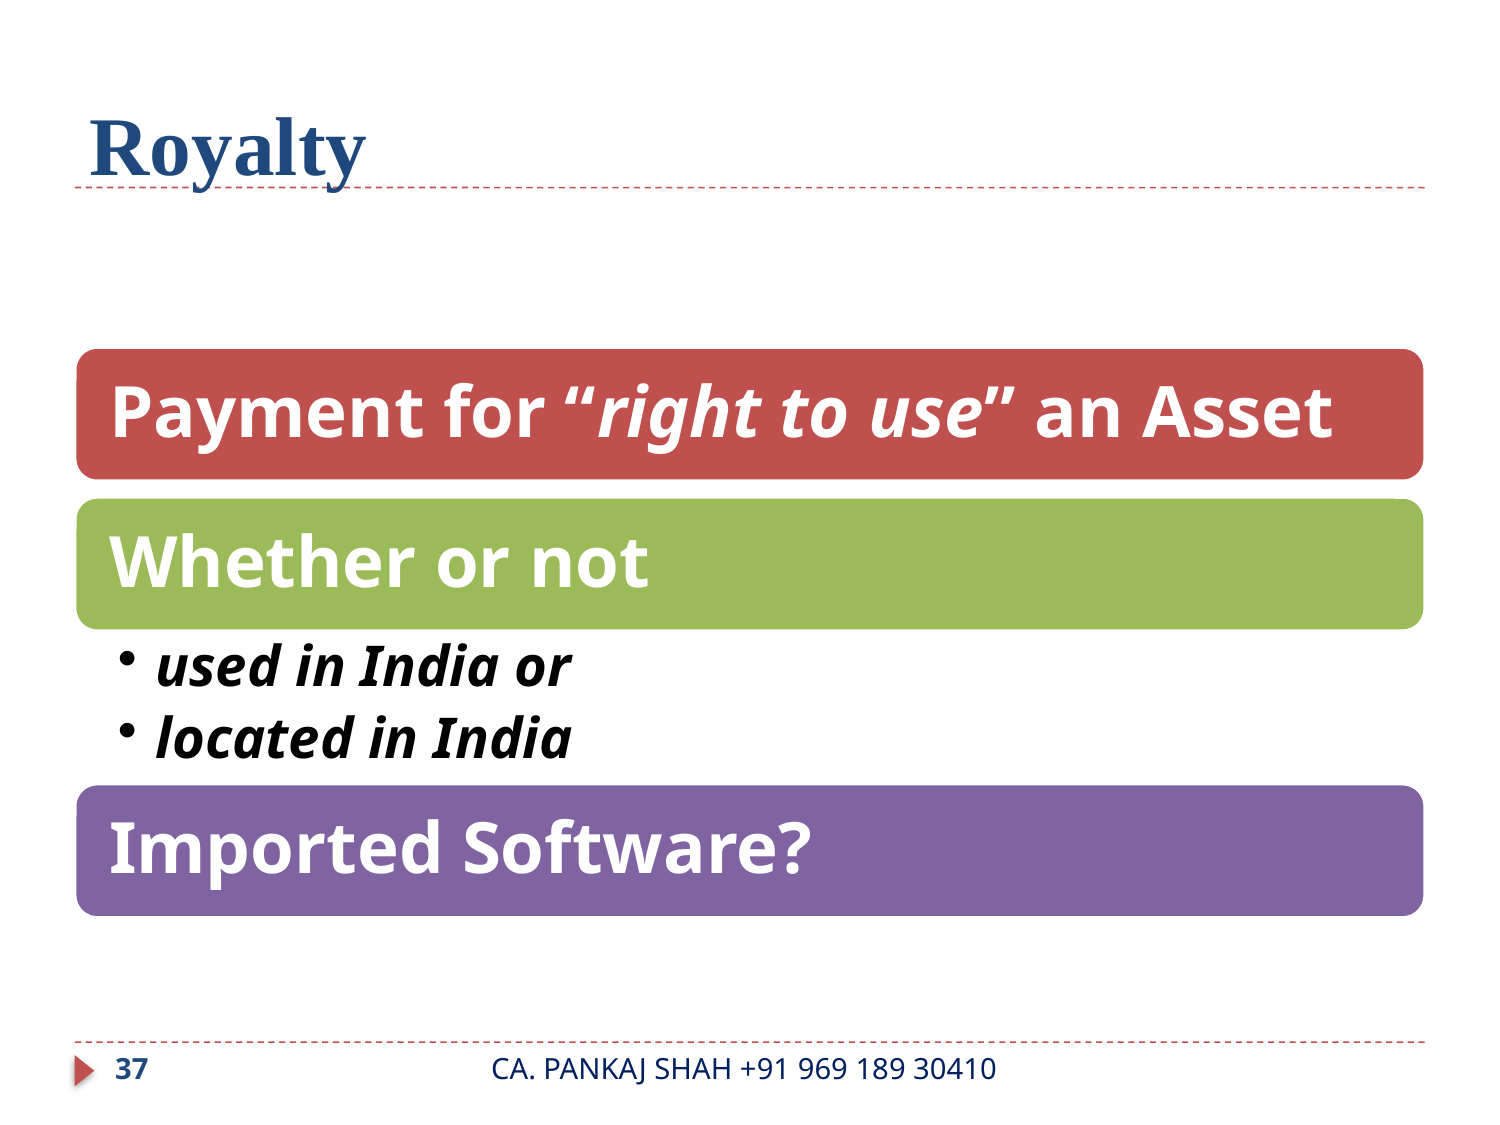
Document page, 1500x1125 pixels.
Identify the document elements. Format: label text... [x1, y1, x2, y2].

slide_number 37 [100, 1050, 426, 1103]
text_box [74, 227, 1426, 1038]
title Royalty [75, 37, 1425, 200]
text_box CA. PANKAJ SHAH +91 969 189 30410 [210, 1050, 1278, 1093]
